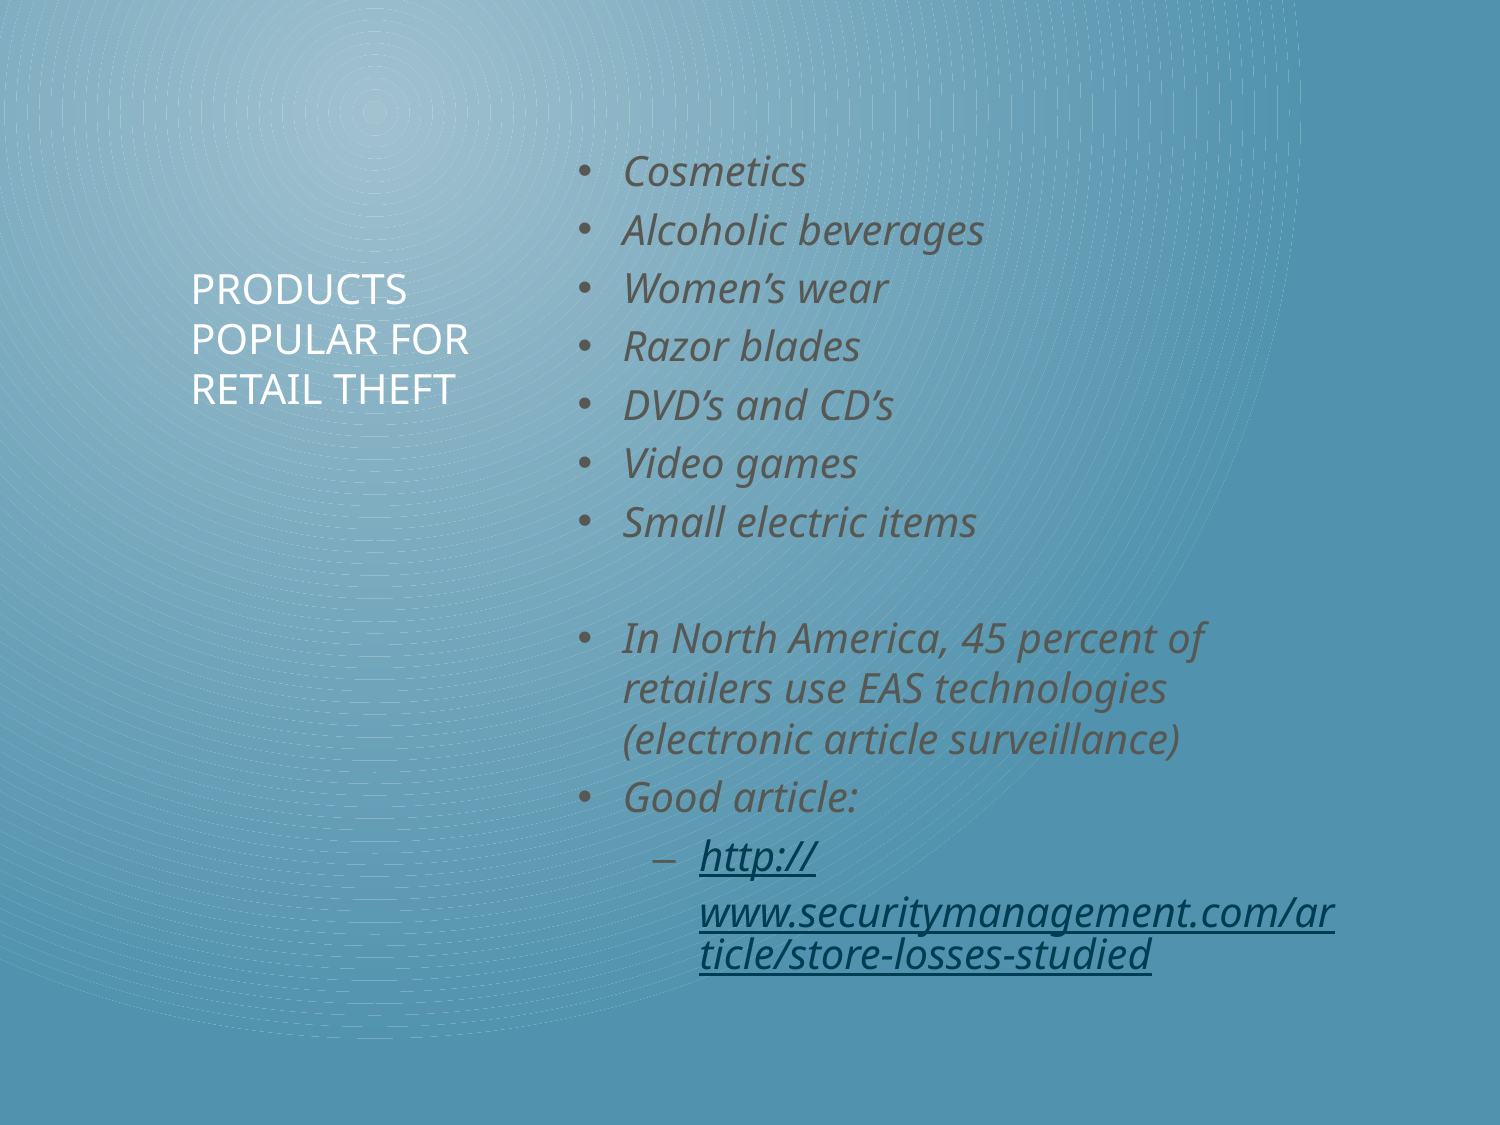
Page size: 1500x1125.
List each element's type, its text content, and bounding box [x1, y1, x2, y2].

list Cosmetics Alcoholic beverages Women’s wear Razor blades DVD’s and CD’s Video games Small electric items In North America, 45 percent of retailers use EAS technologies (electronic article surveillance) Good article: http://www.securitymanagement.com/article/store-losses-studied [562, 137, 1363, 1038]
title Products popular for retail theft [175, 254, 516, 580]
